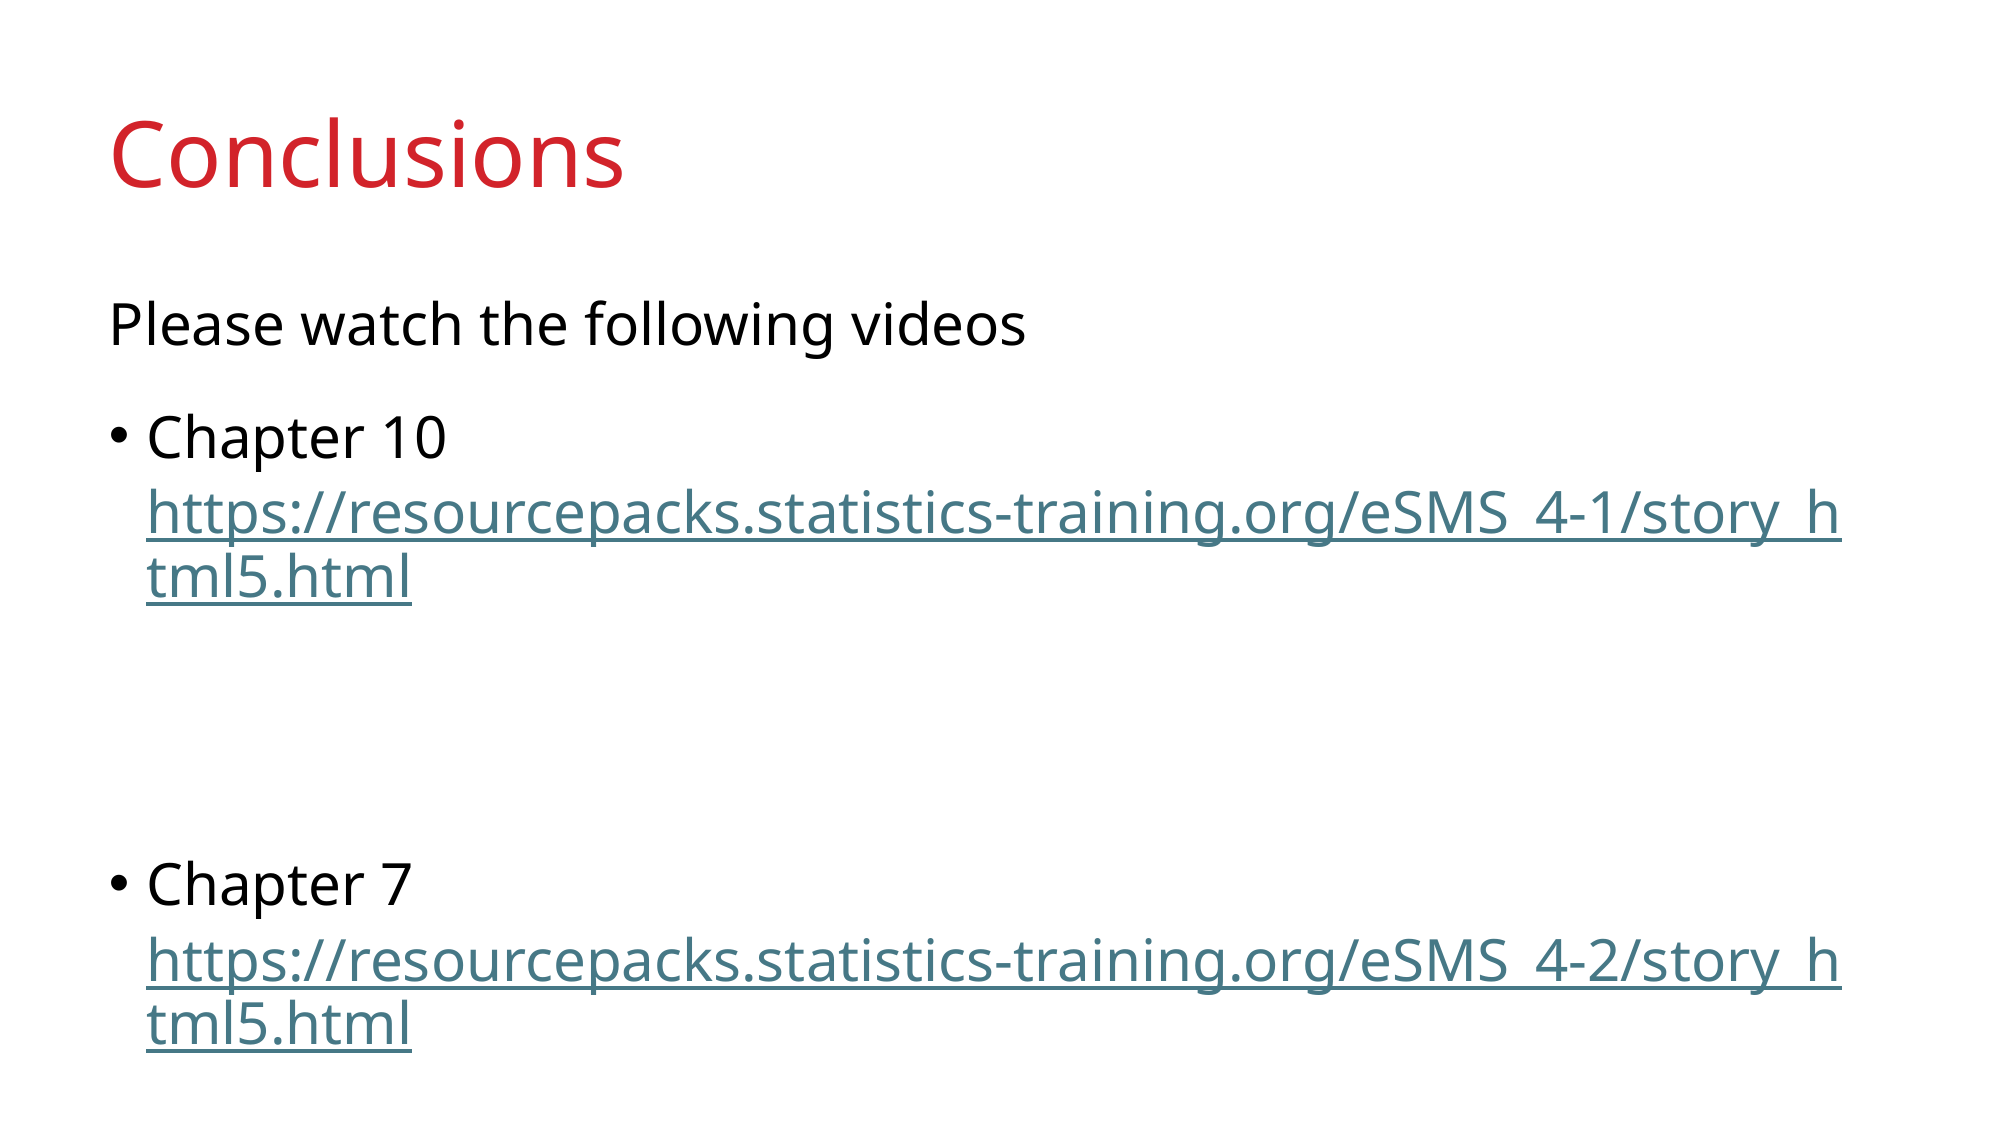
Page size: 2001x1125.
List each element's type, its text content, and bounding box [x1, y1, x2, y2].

title Conclusions [93, 40, 1863, 276]
list Please watch the following videos Chapter 10 https://resourcepacks.statistics-training.org/eSMS_4-1/story_html5.html Chapter 7 https://resourcepacks.statistics-training.org/eSMS_4-2/story_html5.html [93, 276, 1863, 1050]
